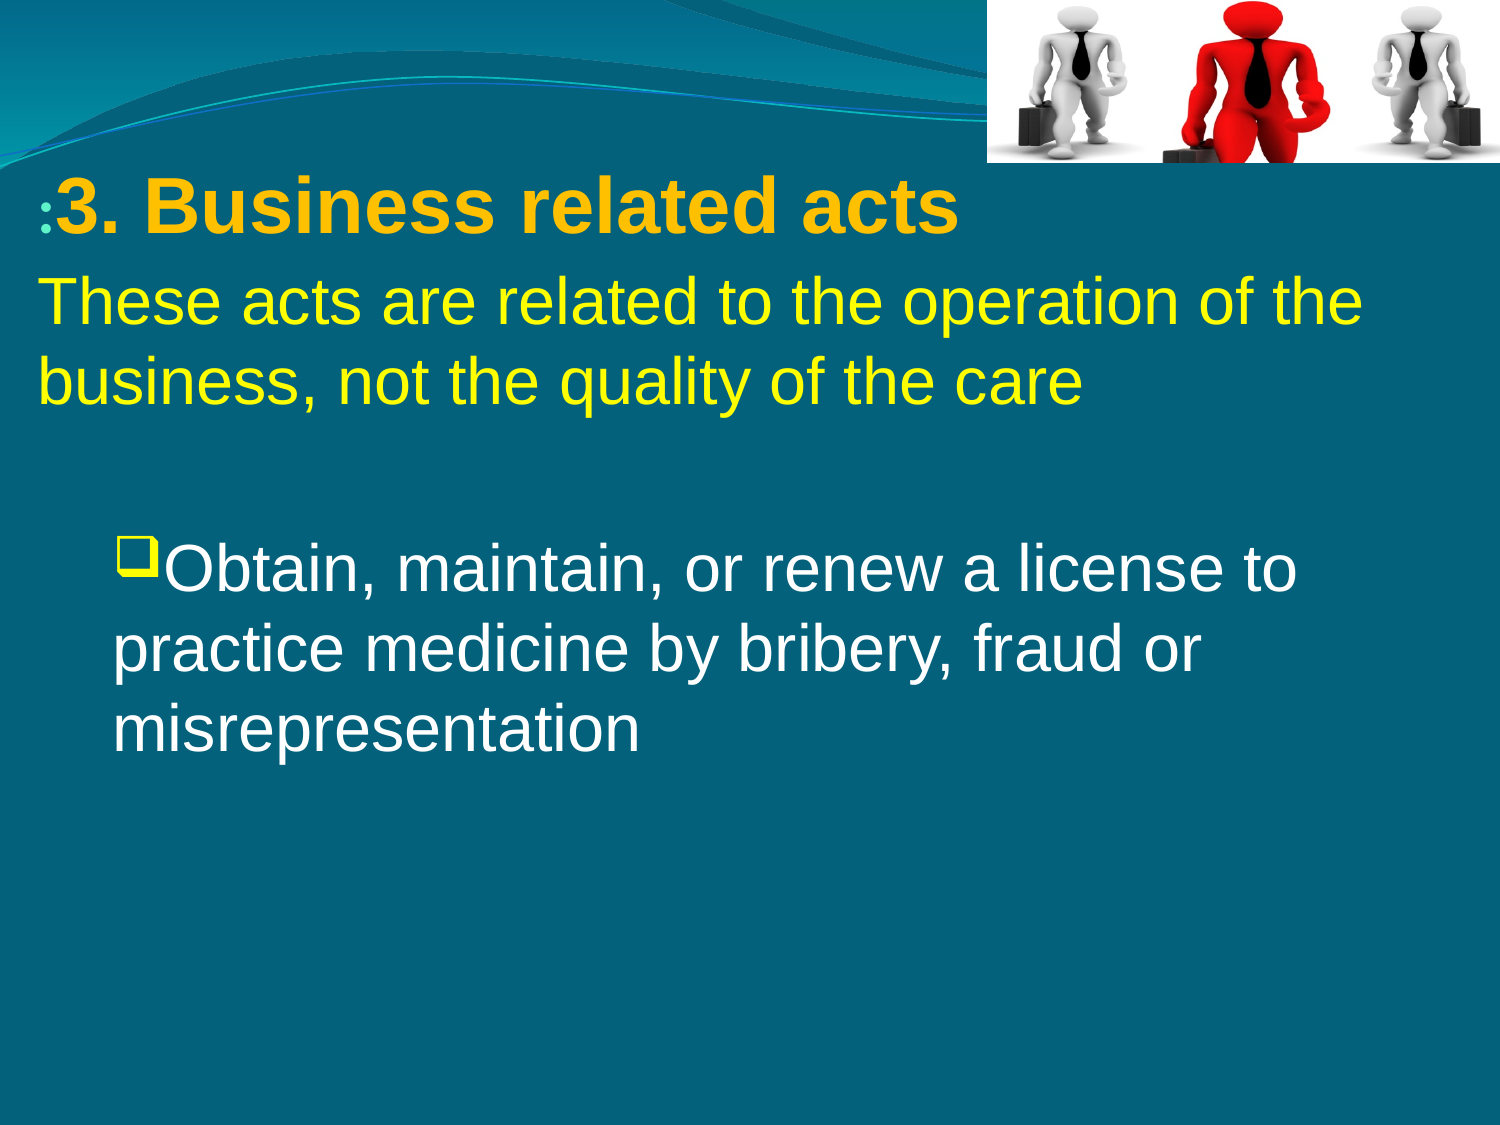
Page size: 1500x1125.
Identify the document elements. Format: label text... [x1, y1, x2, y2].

subtitle These acts are related to the operation of the business, not the quality of the care Obtain, maintain, or renew a license to practice medicine by bribery, fraud or misrepresentation [37, 249, 1500, 1125]
picture [986, 0, 1500, 162]
title :3. Business related acts [37, 99, 988, 249]
